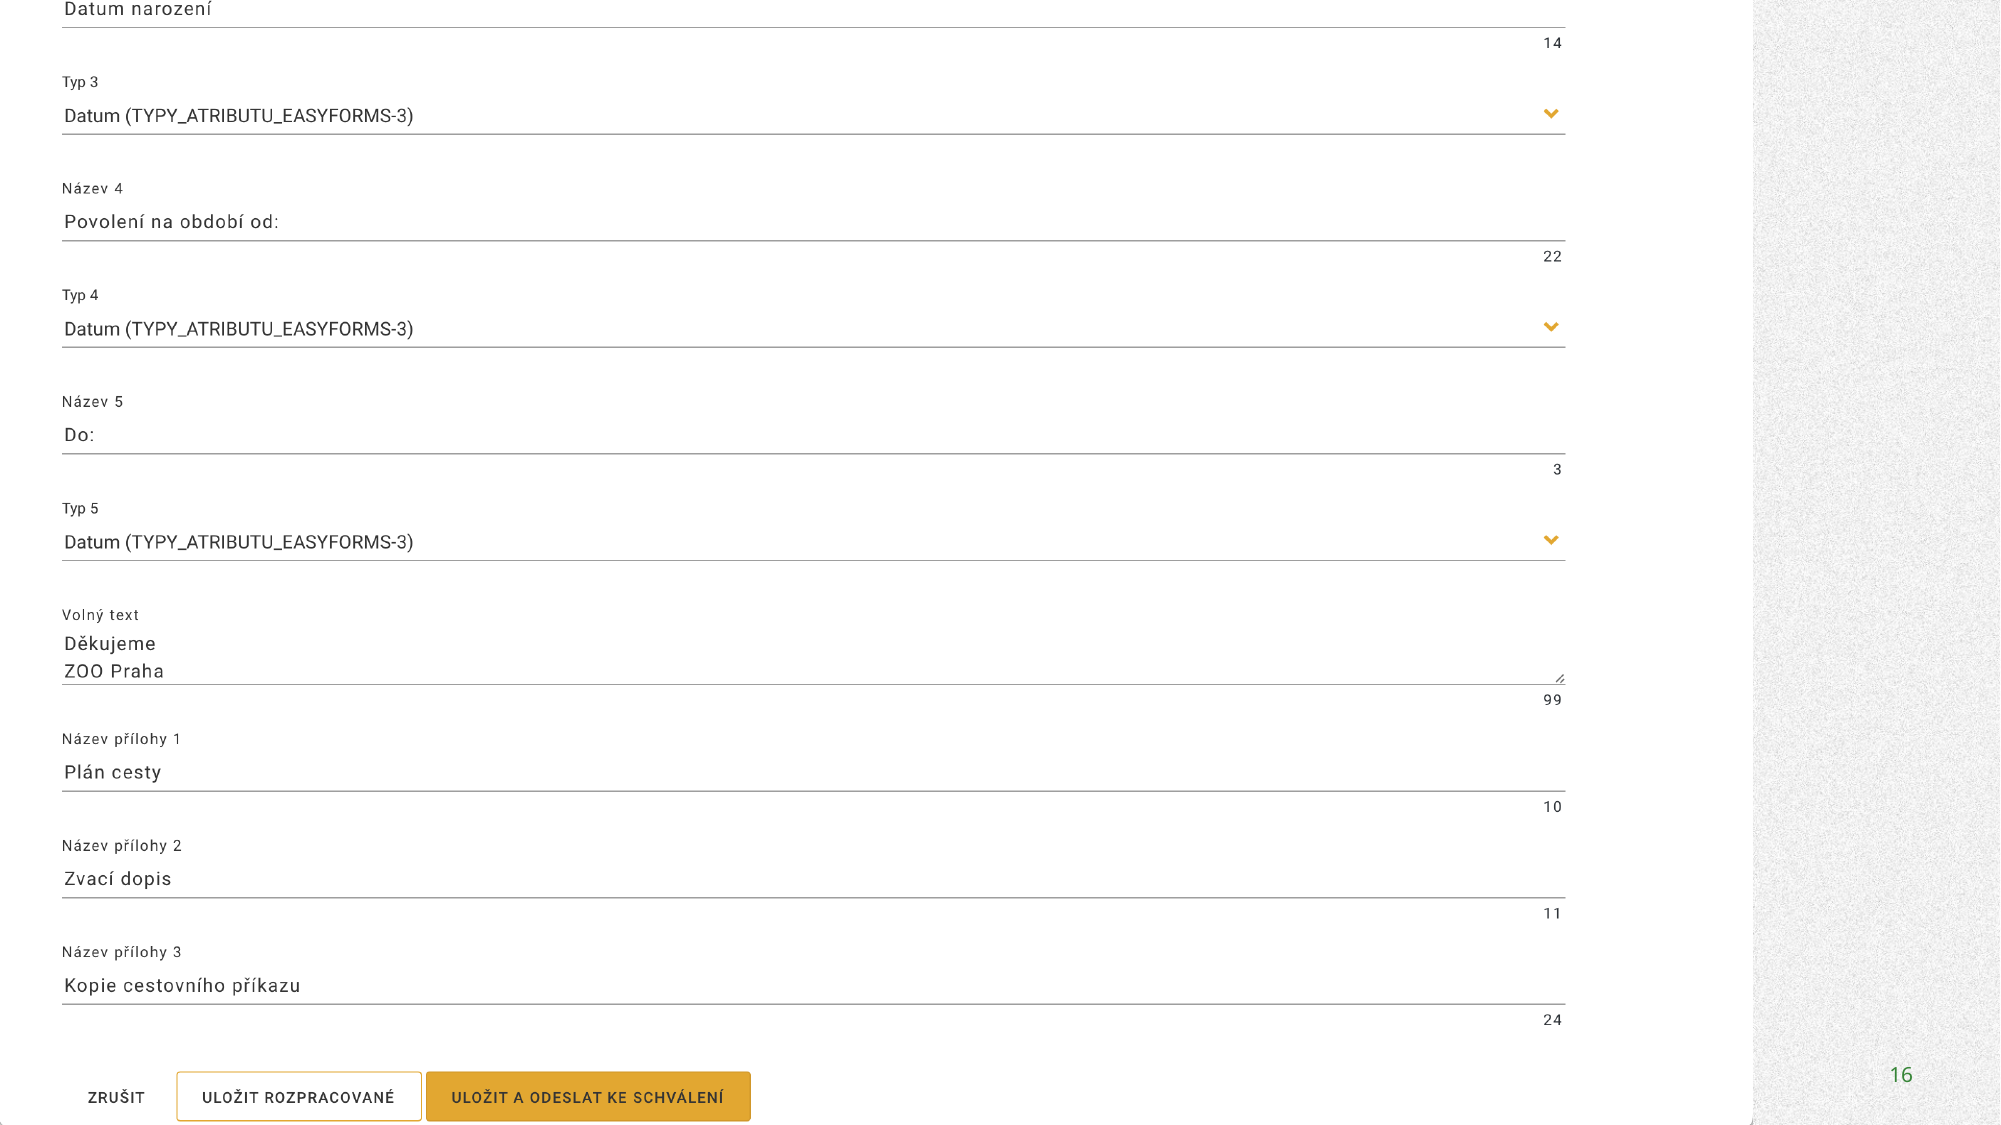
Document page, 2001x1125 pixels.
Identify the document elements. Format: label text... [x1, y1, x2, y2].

slide_number 16 [1754, 1037, 1928, 1098]
picture [0, 0, 2001, 1125]
